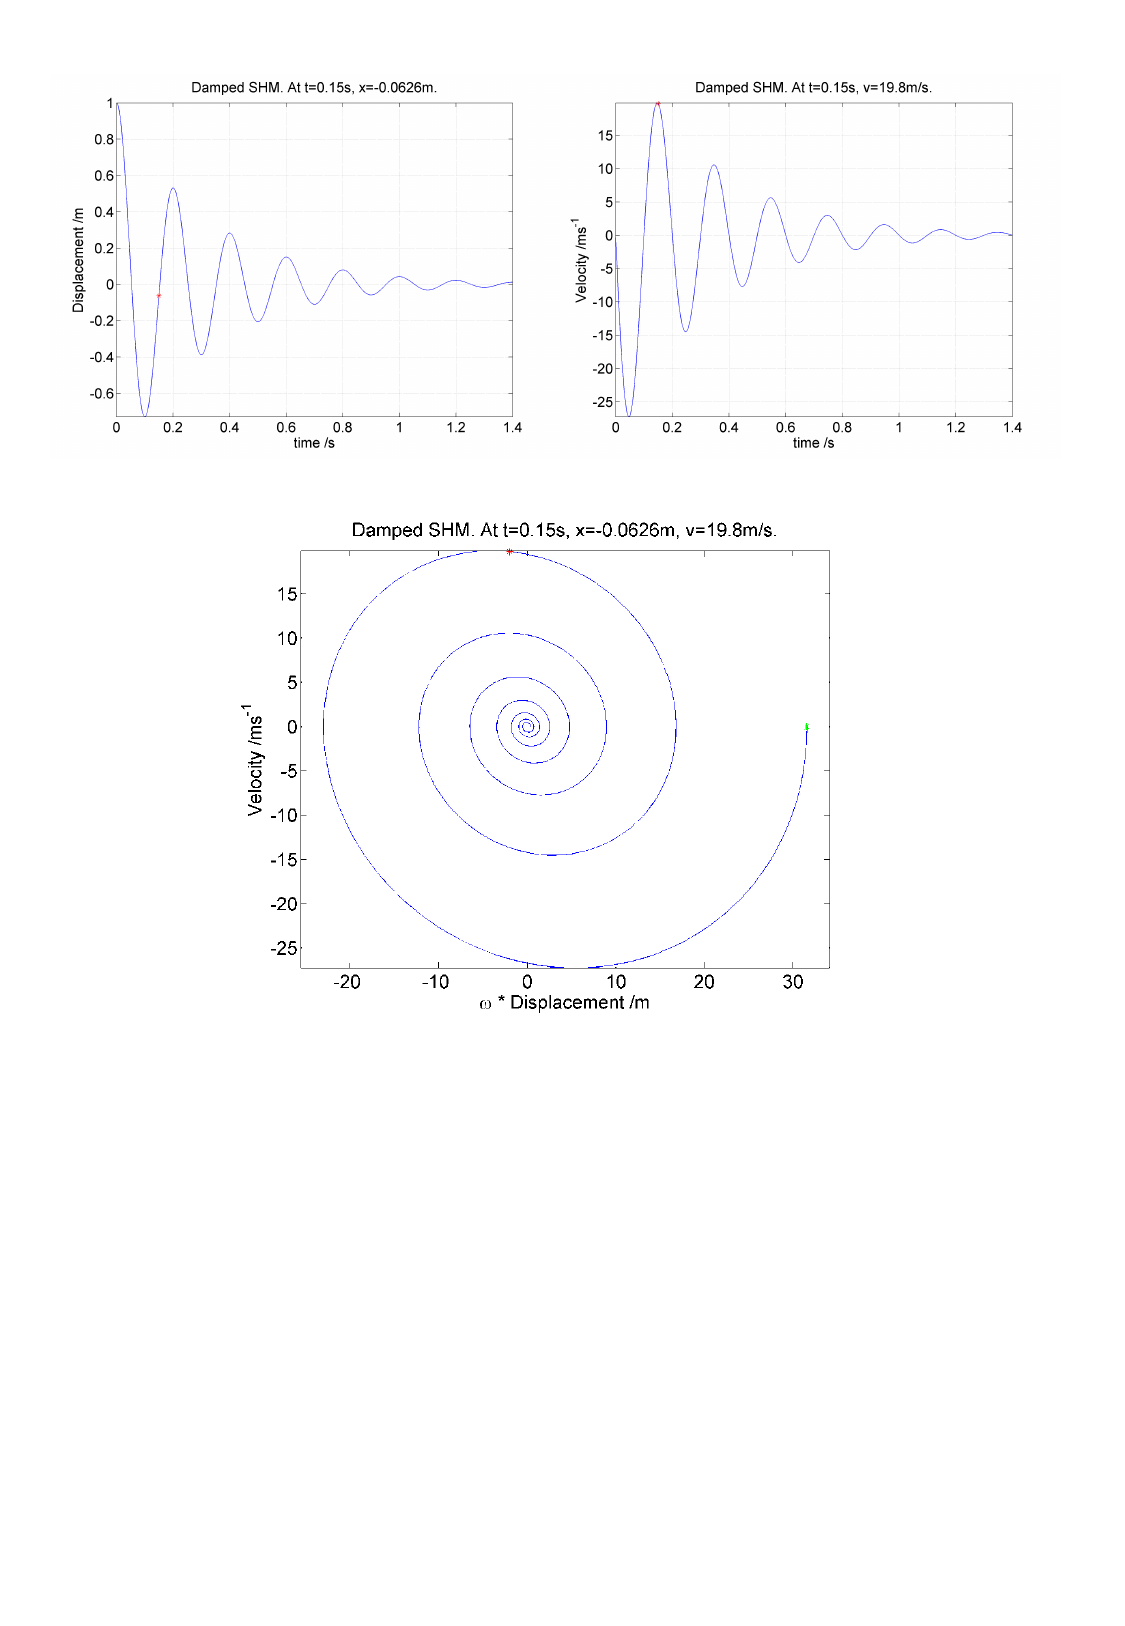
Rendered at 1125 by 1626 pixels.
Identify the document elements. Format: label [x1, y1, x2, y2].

picture [49, 74, 1061, 459]
picture [212, 512, 894, 1024]
